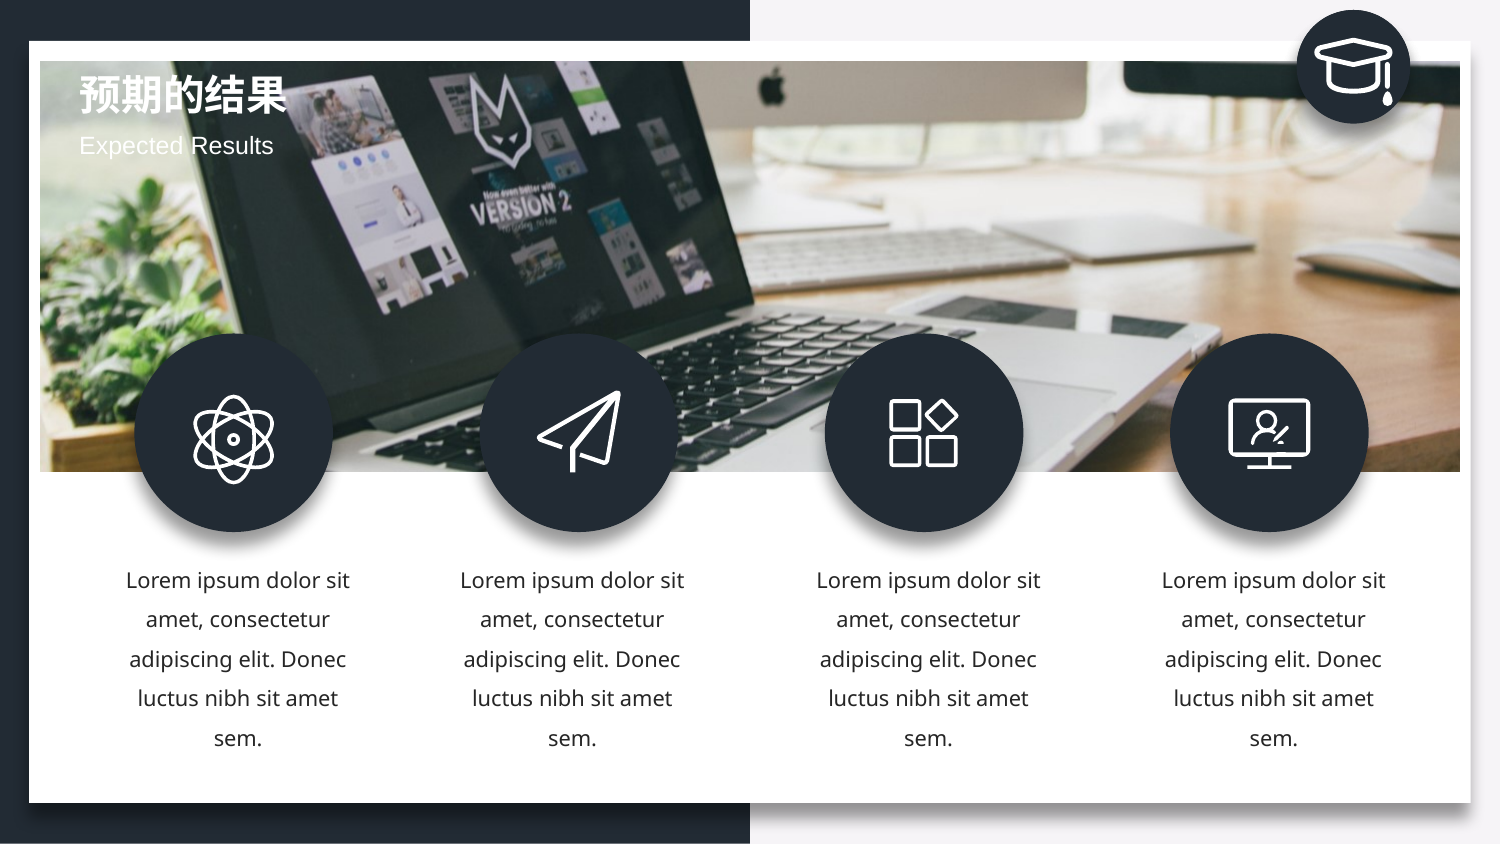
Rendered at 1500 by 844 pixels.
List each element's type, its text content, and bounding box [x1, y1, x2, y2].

text_box Lorem ipsum dolor sit amet, consectetur adipiscing elit. Donec luctus nibh sit amet sem. [1131, 546, 1416, 758]
text_box [486, 472, 672, 534]
text_box Lorem ipsum dolor sit amet, consectetur adipiscing elit. Donec luctus nibh sit amet sem. [786, 546, 1071, 758]
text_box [1228, 398, 1311, 469]
text_box [1177, 472, 1362, 534]
picture [40, 61, 1460, 472]
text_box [1296, 10, 1411, 124]
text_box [191, 394, 276, 485]
text_box [831, 472, 1017, 534]
text_box [141, 472, 326, 534]
text_box Lorem ipsum dolor sit amet, consectetur adipiscing elit. Donec luctus nibh sit amet sem. [430, 546, 715, 758]
text_box Lorem ipsum dolor sit amet, consectetur adipiscing elit. Donec luctus nibh sit amet sem. [96, 546, 380, 758]
